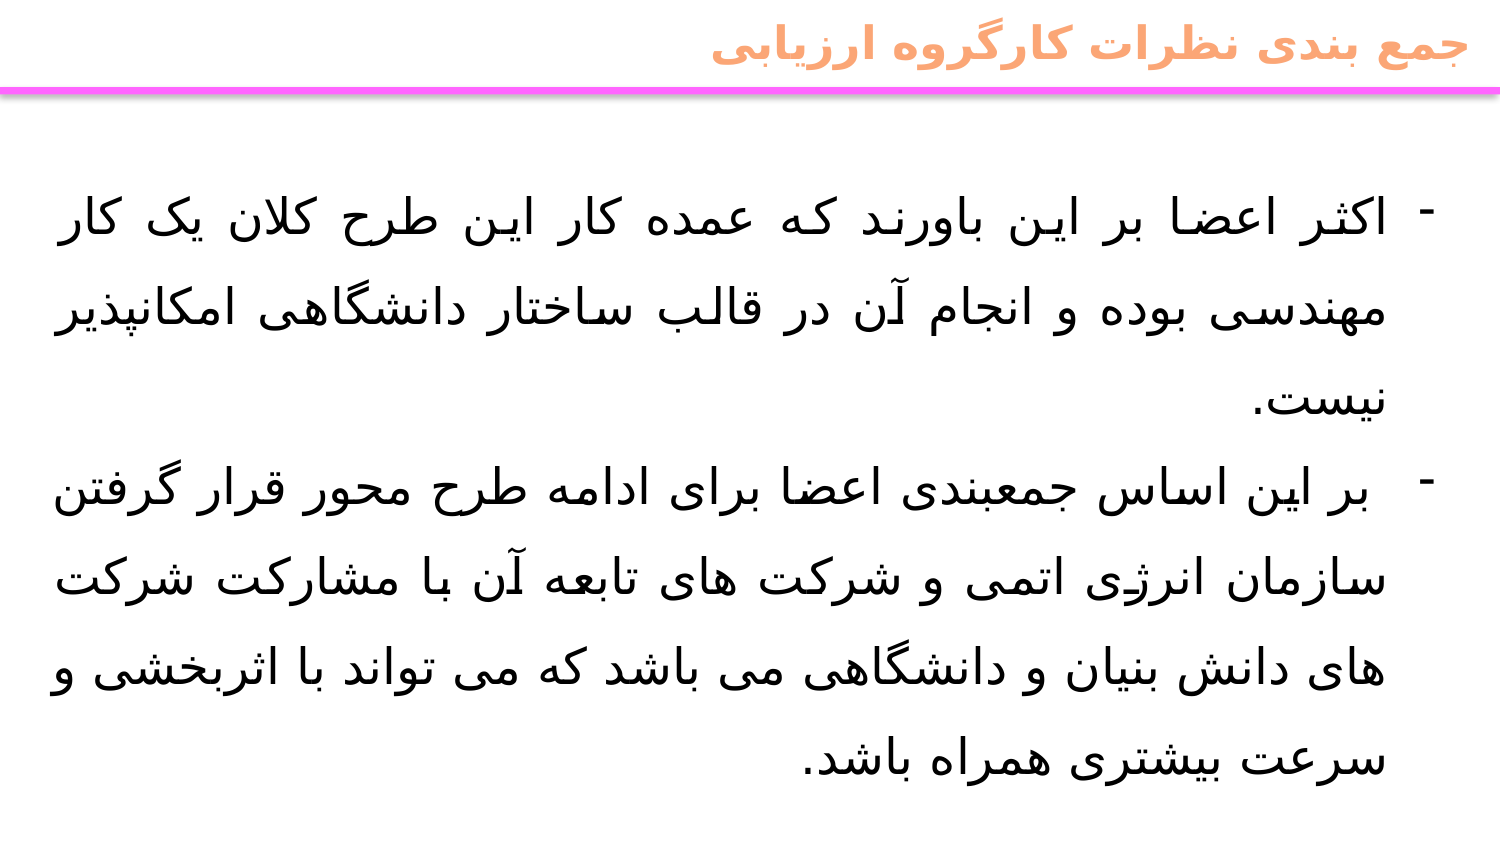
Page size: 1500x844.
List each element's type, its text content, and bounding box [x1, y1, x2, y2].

text_box [0, 87, 1500, 95]
text_box اکثر اعضا بر این باورند که عمده کار این طرح کلان یک کار مهندسی بوده و انجام آن در قالب ساختار دانشگاهی امکانپذیر نیست. بر این اساس جمعبندی اعضا برای ادامه طرح محور قرار گرفتن سازمان انرژی اتمی و شرکت های تابعه آن با مشارکت شرکت های دانش بنیان و دانشگاهی می باشد که می تواند با اثربخشی و سرعت بیشتری همراه باشد. [37, 146, 1450, 792]
text_box جمع بندی نظرات کارگروه ارزیابی [99, 6, 1488, 77]
